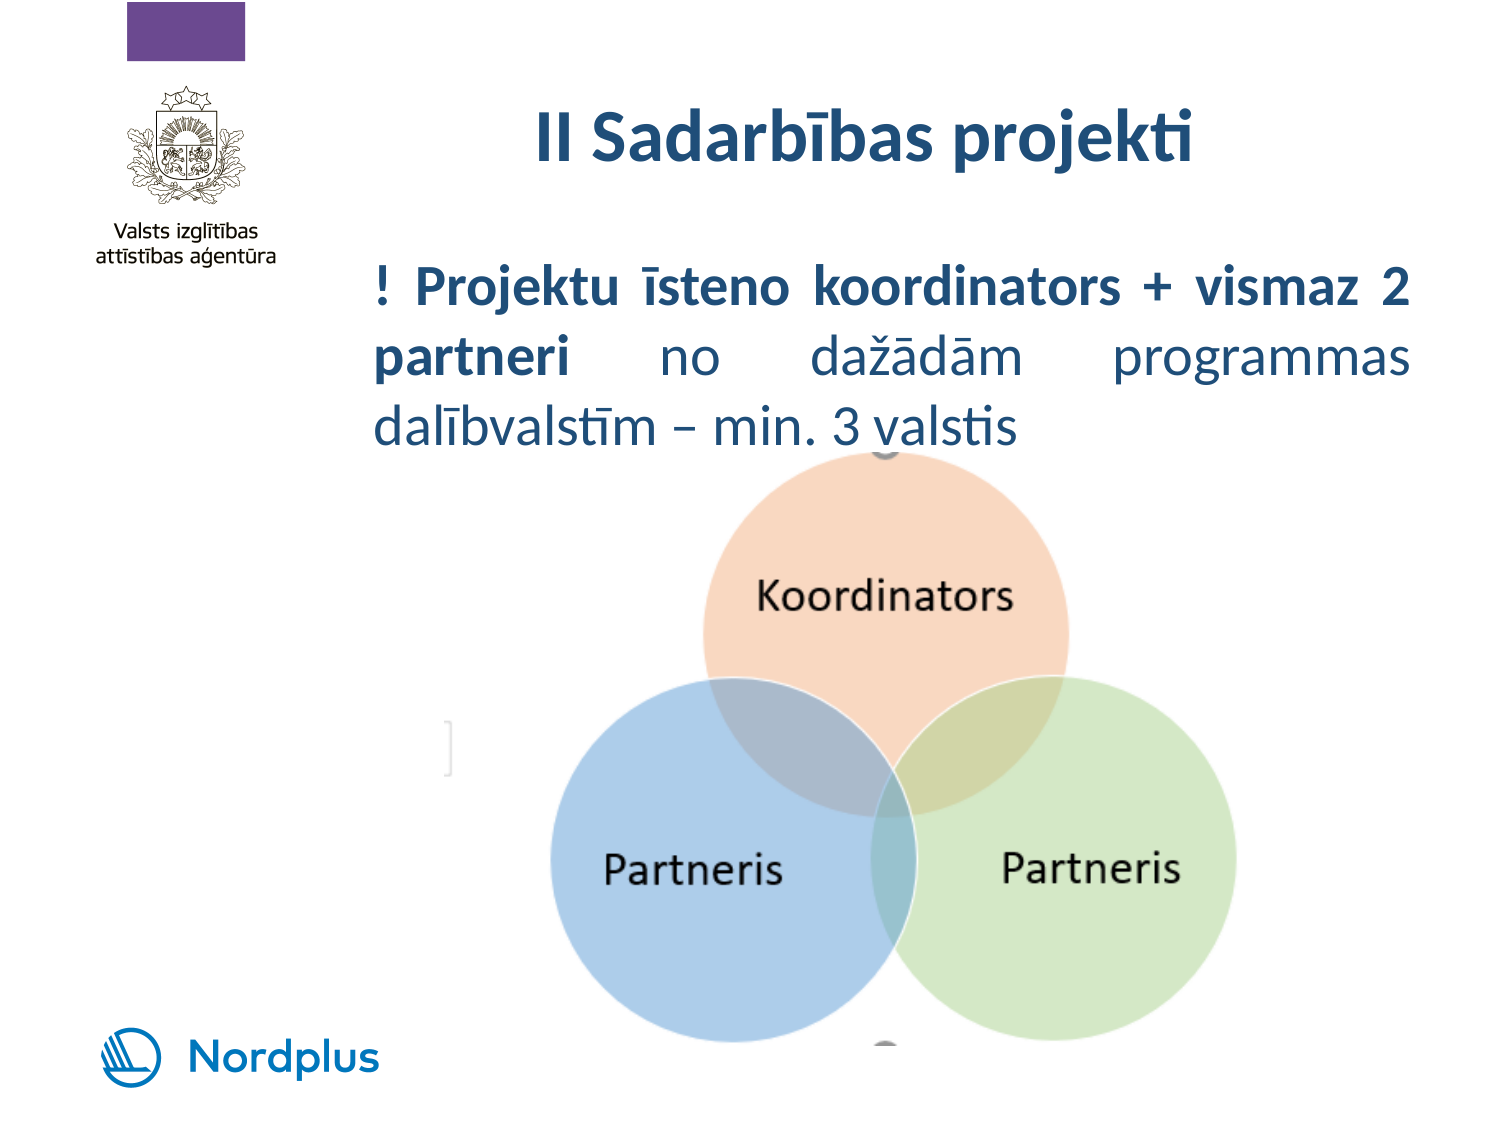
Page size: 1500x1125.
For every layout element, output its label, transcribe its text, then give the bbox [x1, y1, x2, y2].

title II Sadarbības projekti [333, 59, 1397, 215]
picture [0, 0, 1500, 1125]
text_box ! Projektu īsteno koordinators + vismaz 2 partneri no dažādām programmas dalībvalstīm – min. 3 valstis [359, 239, 1427, 490]
